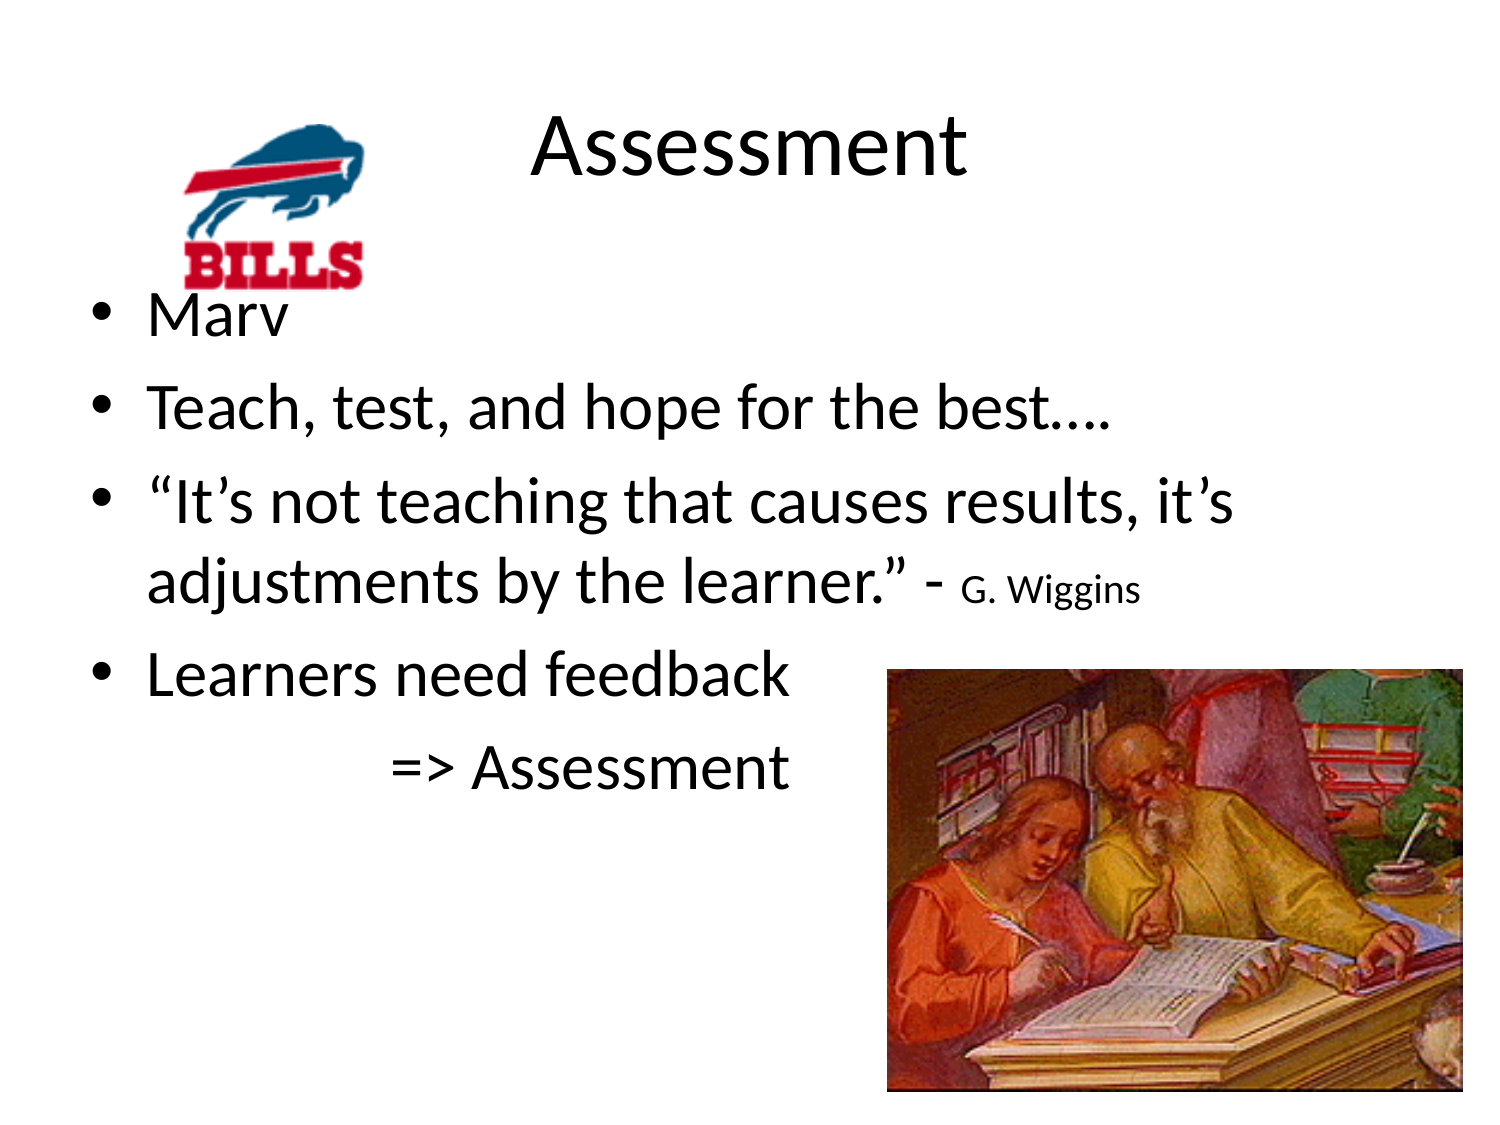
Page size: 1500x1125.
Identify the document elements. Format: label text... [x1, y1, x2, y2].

title Assessment [75, 45, 1425, 233]
list Marv Teach, test, and hope for the best…. “It’s not teaching that causes results, it’s adjustments by the learner.” - G. Wiggins Learners need feedback => Assessment [75, 262, 1425, 1005]
picture [149, 124, 401, 292]
picture [887, 669, 1463, 1092]
